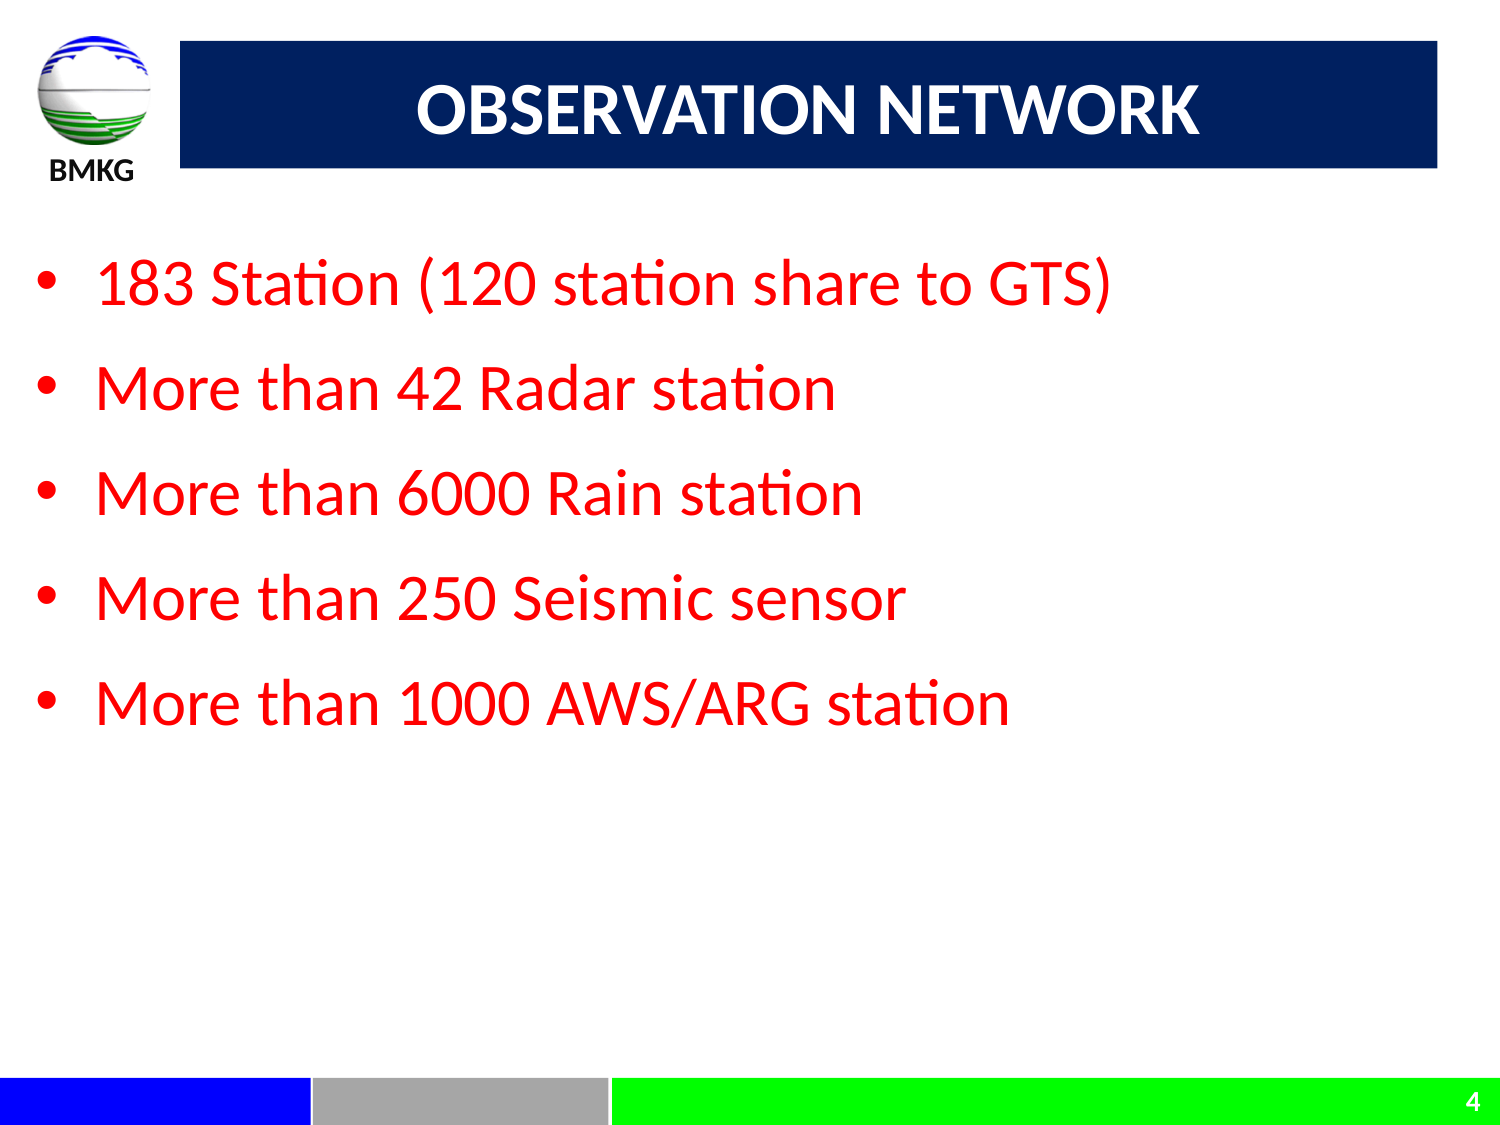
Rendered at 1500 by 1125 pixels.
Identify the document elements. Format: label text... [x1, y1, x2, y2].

list 183 Station (120 station share to GTS) More than 42 Radar station More than 6000 Rain station More than 250 Seismic sensor More than 1000 AWS/ARG station [20, 231, 1471, 1053]
picture [37, 36, 151, 145]
title Observation Network [180, 40, 1438, 169]
